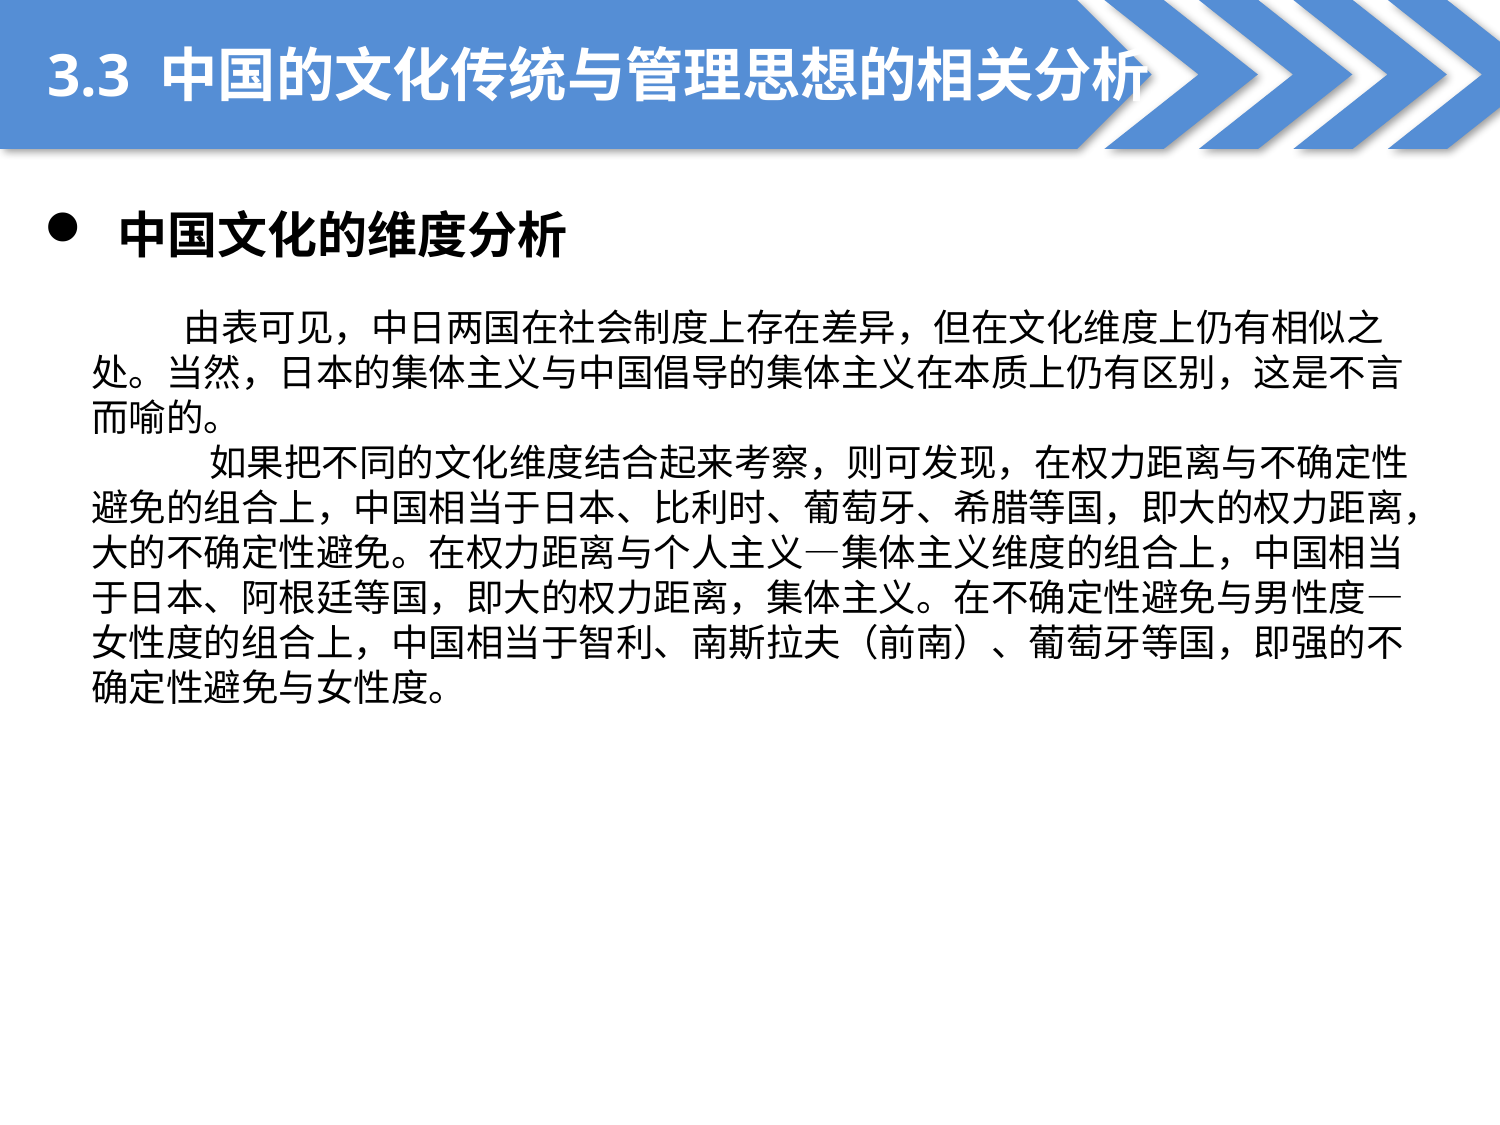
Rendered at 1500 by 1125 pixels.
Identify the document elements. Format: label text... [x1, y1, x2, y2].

text_box 3.3 中国的文化传统与管理思想的相关分析 [32, 30, 1165, 116]
text_box 由表可见，中日两国在社会制度上存在差异，但在文化维度上仍有相似之处。当然，日本的集体主义与中国倡导的集体主义在本质上仍有区别，这是不言而喻的。 如果把不同的文化维度结合起来考察，则可发现，在权力距离与不确定性避免的组合上，中国相当于日本、比利时、葡萄牙、希腊等国，即大的权力距离，大的不确定性避免。在权力距离与个人主义—集体主义维度的组合上，中国相当于日本、阿根廷等国，即大的权力距离，集体主义。在不确定性避免与男性度—女性度的组合上，中国相当于智利、南斯拉夫（前南）、葡萄牙等国，即强的不确定性避免与女性度。 [76, 296, 1436, 717]
text_box 中国文化的维度分析 [29, 196, 656, 271]
